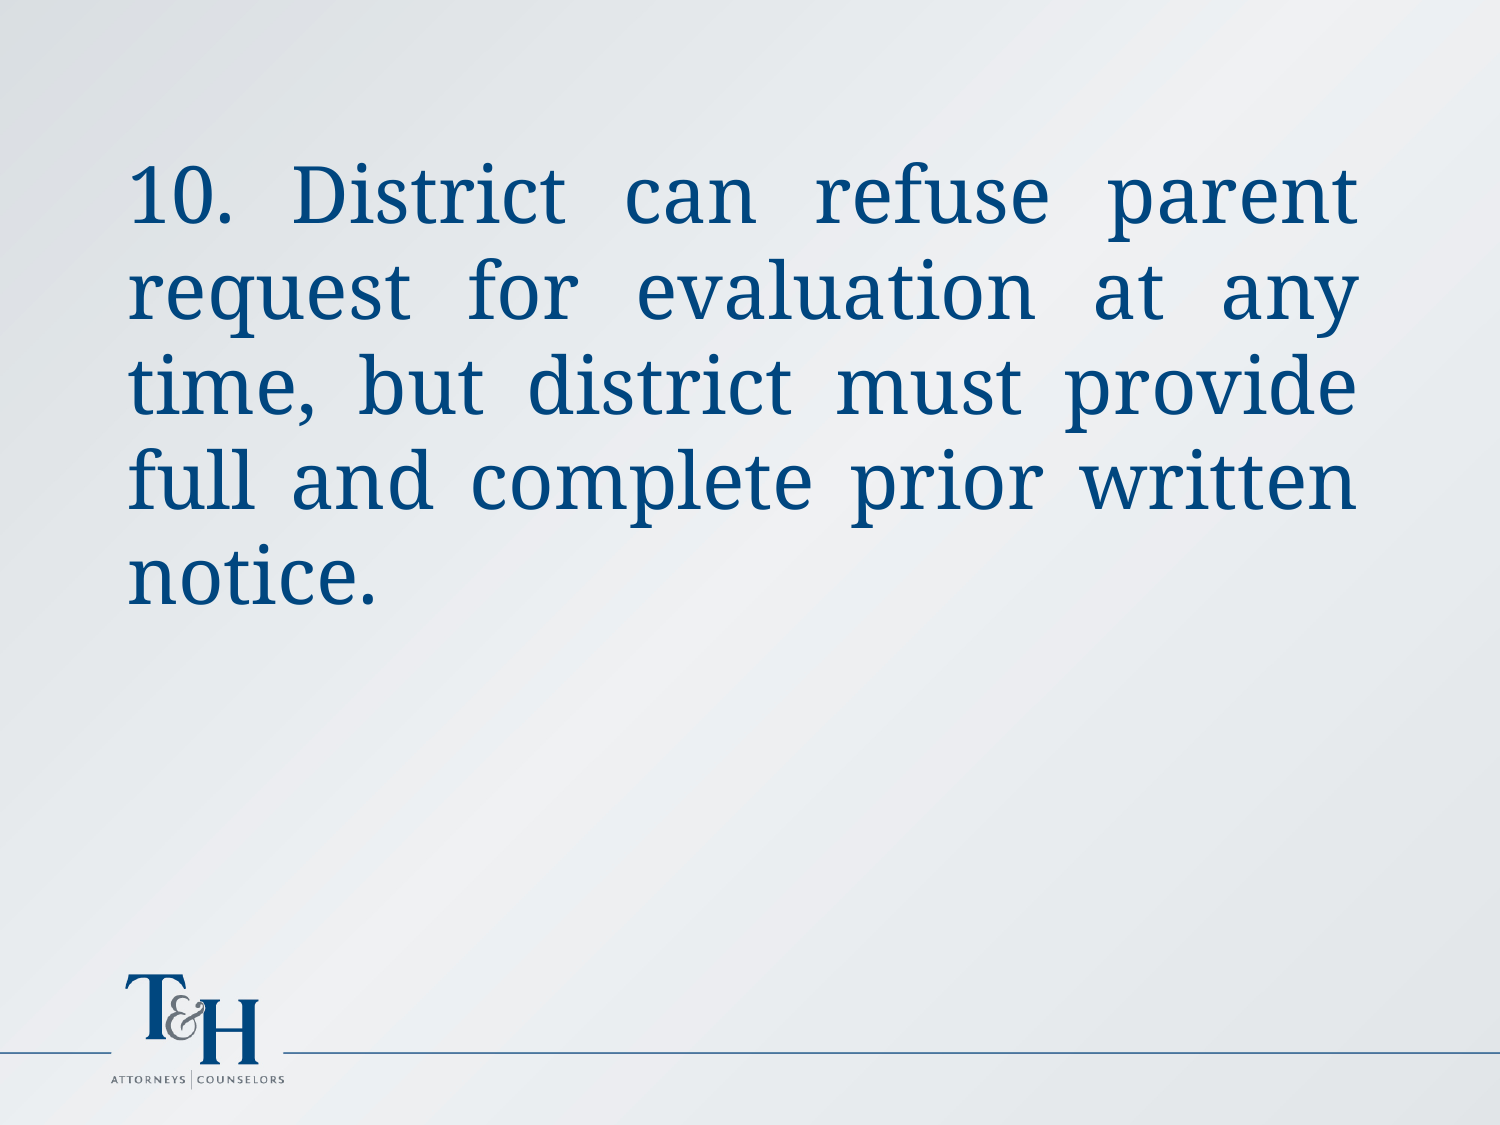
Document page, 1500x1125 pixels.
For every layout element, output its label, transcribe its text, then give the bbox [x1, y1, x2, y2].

picture [0, 0, 1500, 1125]
text_box 10. District can refuse parent request for evaluation at any time, but district must provide full and complete prior written notice. [112, 137, 1375, 628]
